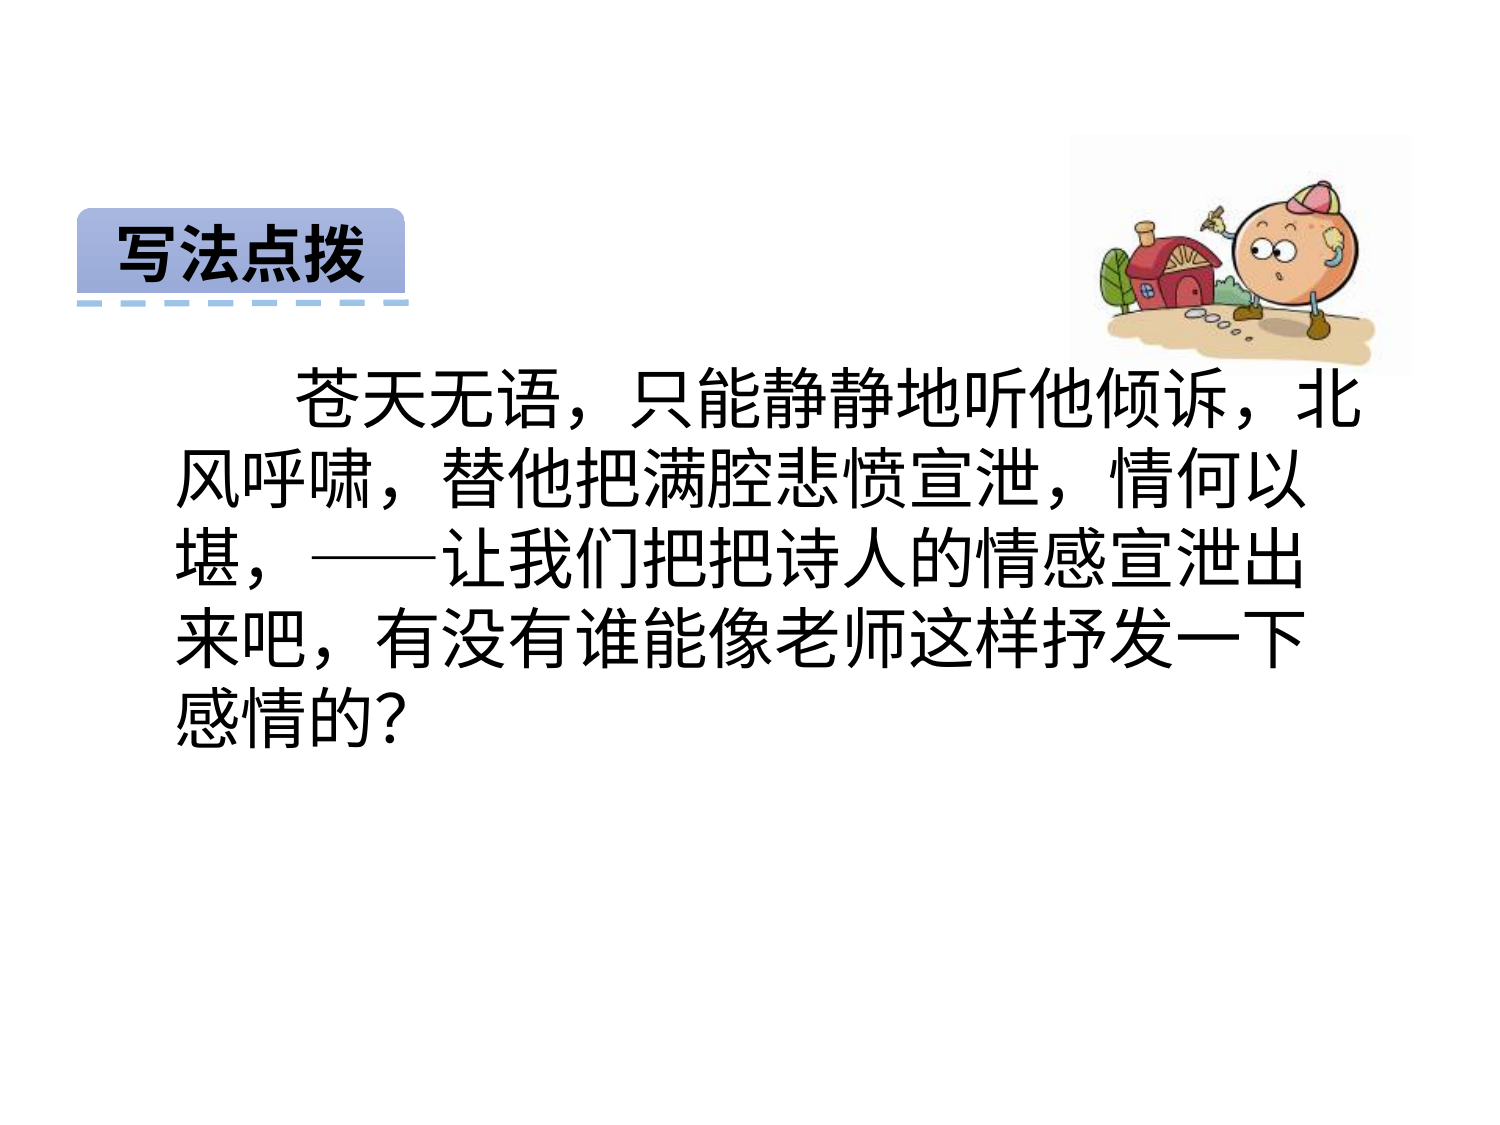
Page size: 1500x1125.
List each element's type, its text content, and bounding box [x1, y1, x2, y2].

text_box [29, 314, 1068, 502]
text_box 苍天无语，只能静静地听他倾诉，北风呼啸，替他把满腔悲愤宣泄，情何以堪，——让我们把把诗人的情感宣泄出来吧，有没有谁能像老师这样抒发一下感情的？ [159, 349, 1385, 765]
text_box [29, 515, 1431, 1125]
text_box 写法点拨 [76, 207, 406, 294]
picture [1068, 134, 1412, 375]
